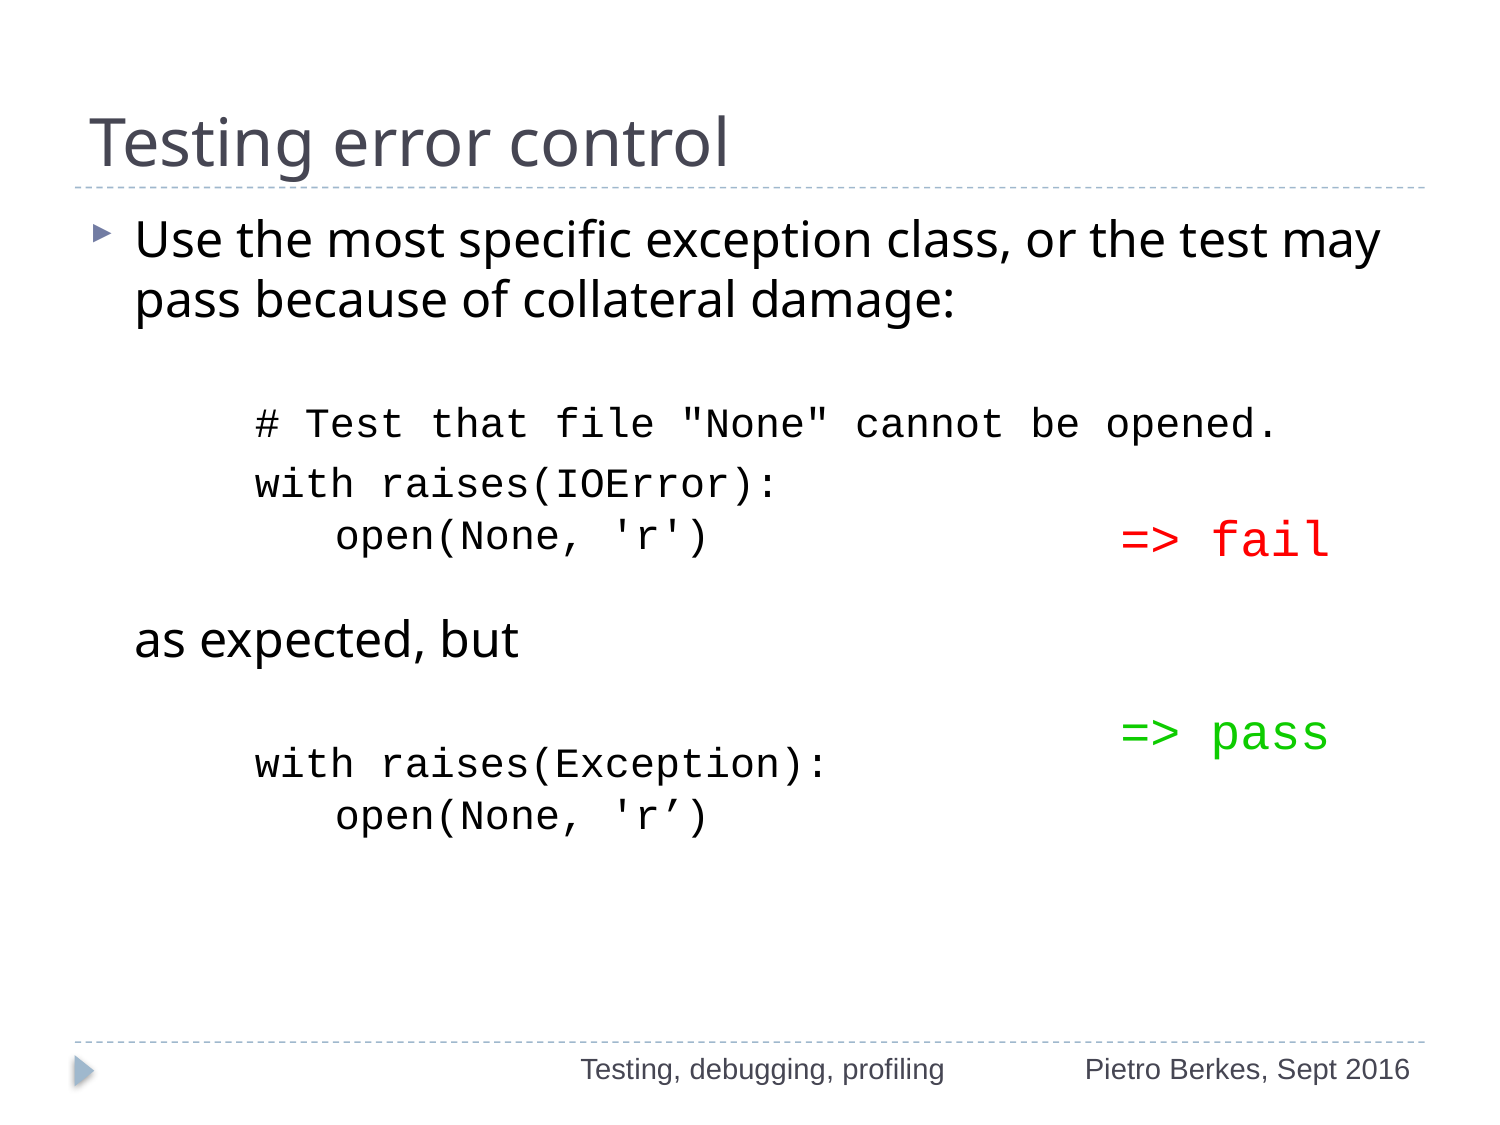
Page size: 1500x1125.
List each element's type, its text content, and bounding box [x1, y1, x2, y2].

title Testing error control [75, 24, 1425, 188]
text_box => pass [1105, 692, 1346, 768]
list Use the most specific exception class, or the test may pass because of collateral damage: # Test that file "None" cannot be opened. with raises(IOError): open(None, 'r') as expected, but with raises(Exception): open(None, 'r’) [75, 200, 1425, 1010]
footer Testing, debugging, profiling [475, 1042, 1051, 1103]
text_box => fail [1105, 498, 1346, 574]
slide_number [1051, 1042, 1426, 1103]
